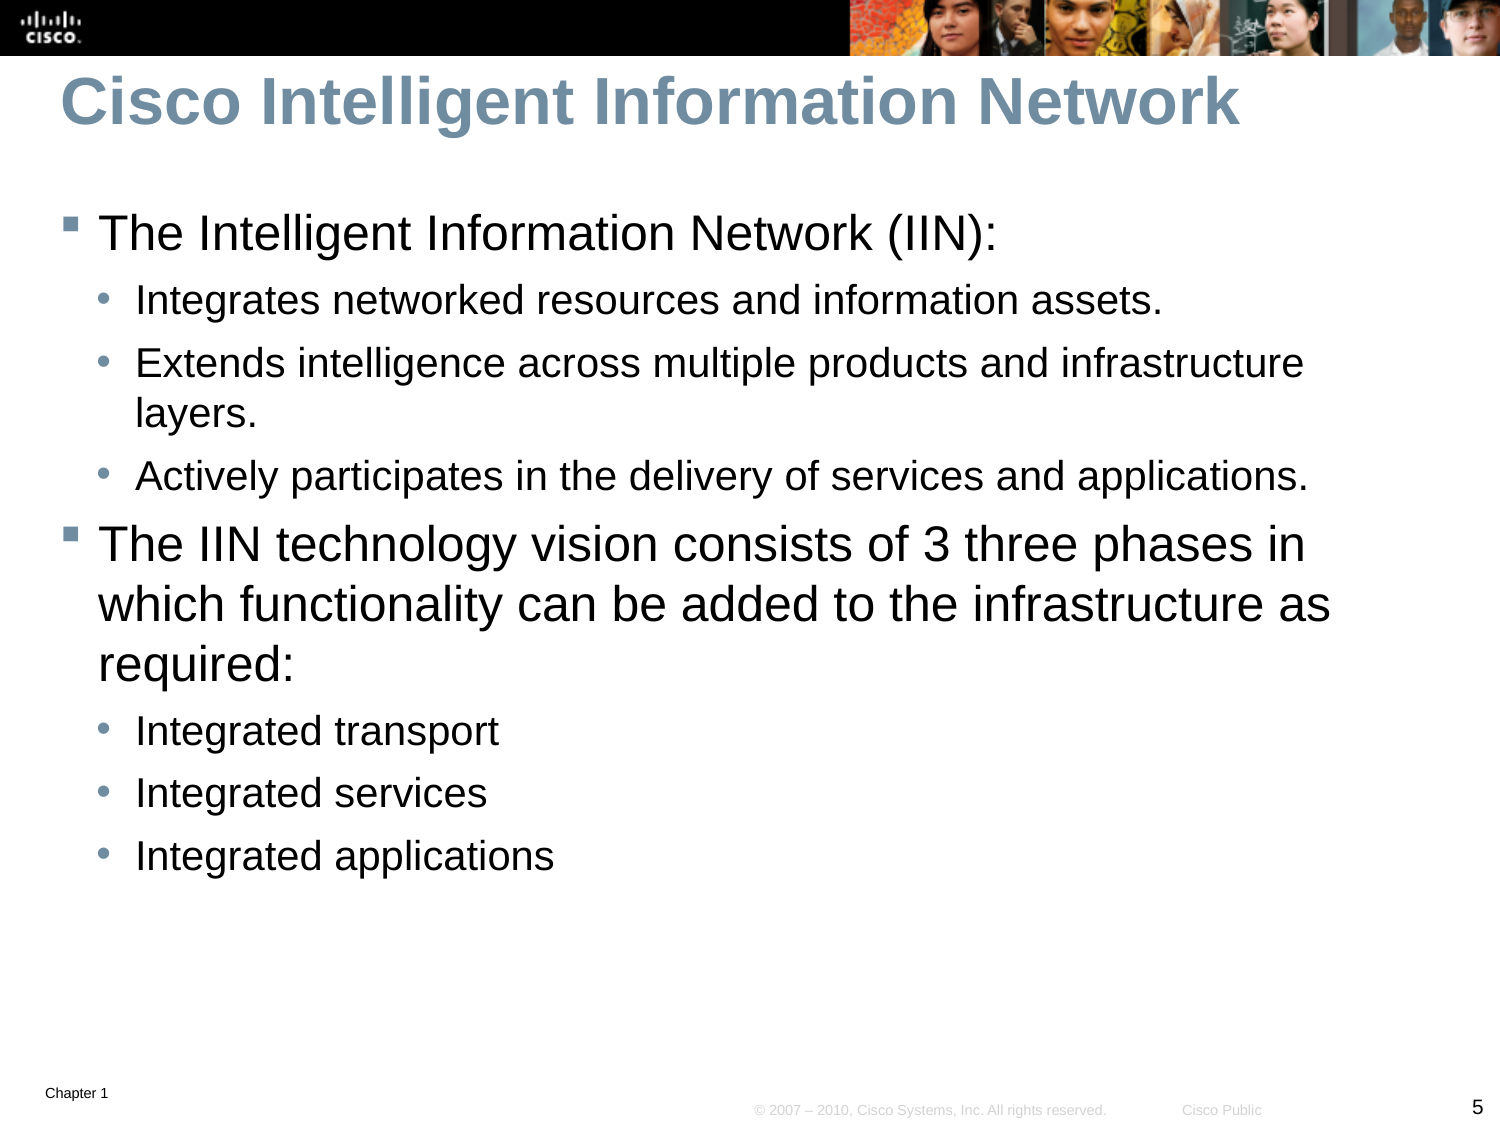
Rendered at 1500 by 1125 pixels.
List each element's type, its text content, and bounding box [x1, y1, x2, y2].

list The Intelligent Information Network (IIN): Integrates networked resources and information assets. Extends intelligence across multiple products and infrastructure layers. Actively participates in the delivery of services and applications. The IIN technology vision consists of 3 three phases in which functionality can be added to the infrastructure as required: Integrated transport Integrated services Integrated applications [45, 193, 1444, 1037]
title Cisco Intelligent Information Network [45, 59, 1444, 182]
picture [0, 0, 1500, 56]
